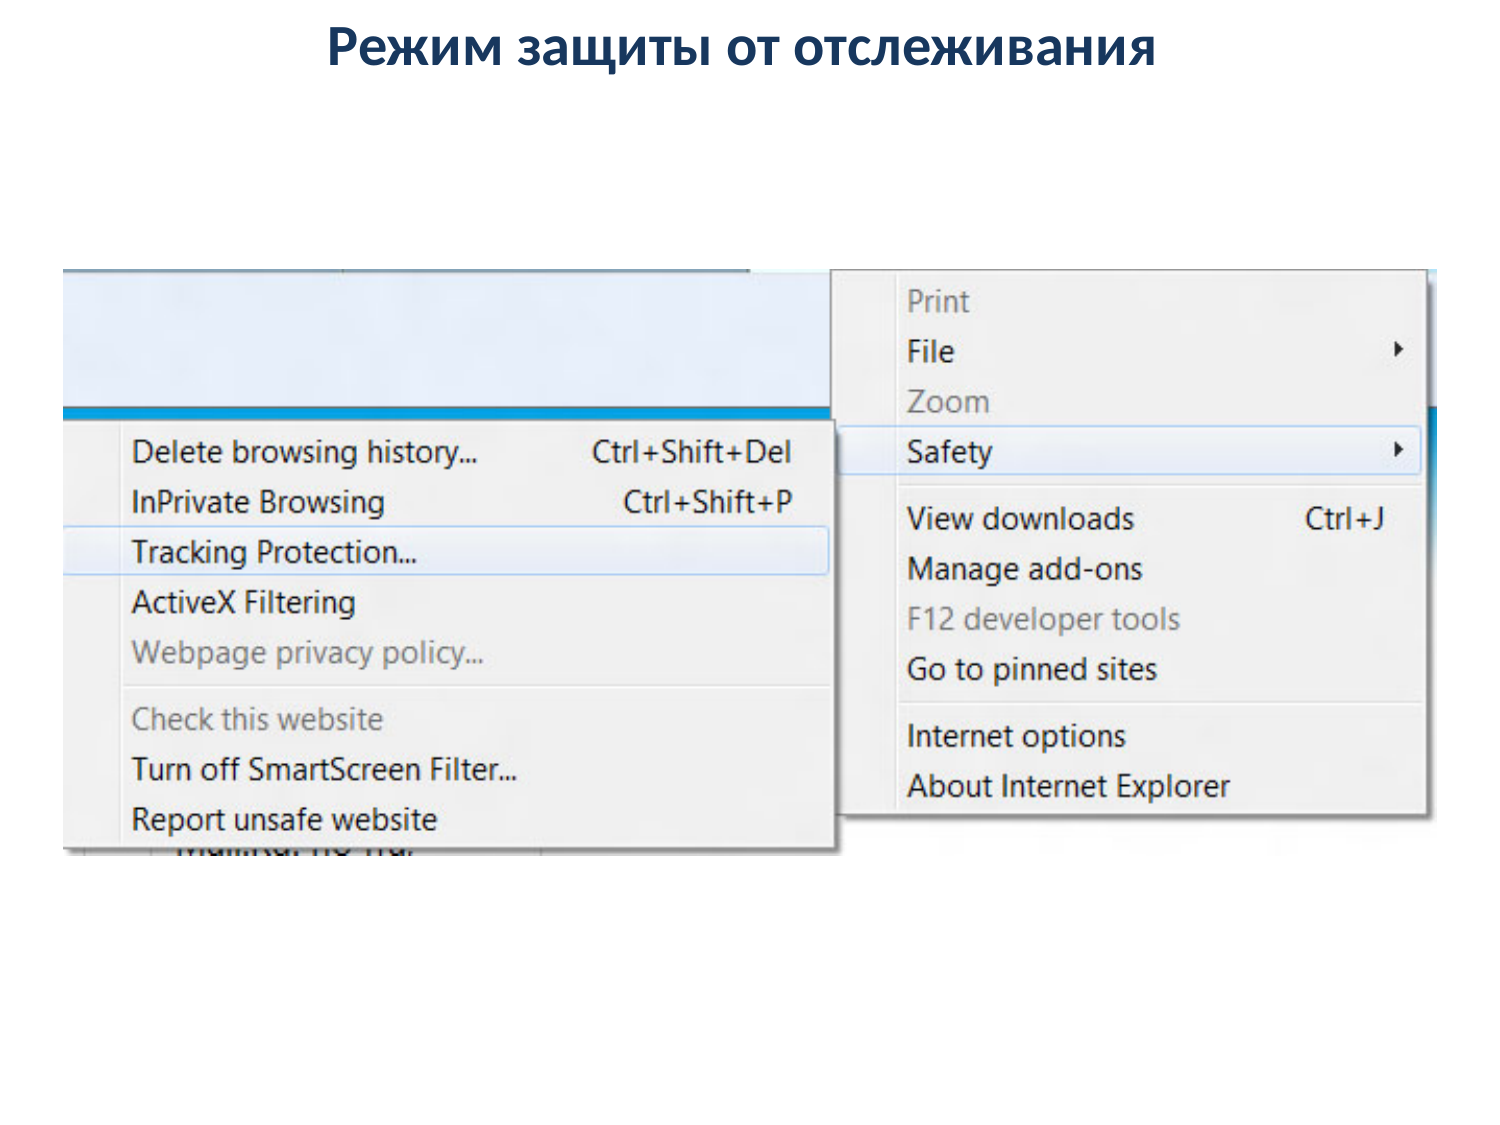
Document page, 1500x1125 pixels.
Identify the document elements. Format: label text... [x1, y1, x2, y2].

picture [63, 269, 1437, 856]
text_box Режим защиты от отслеживания [0, 0, 1500, 85]
